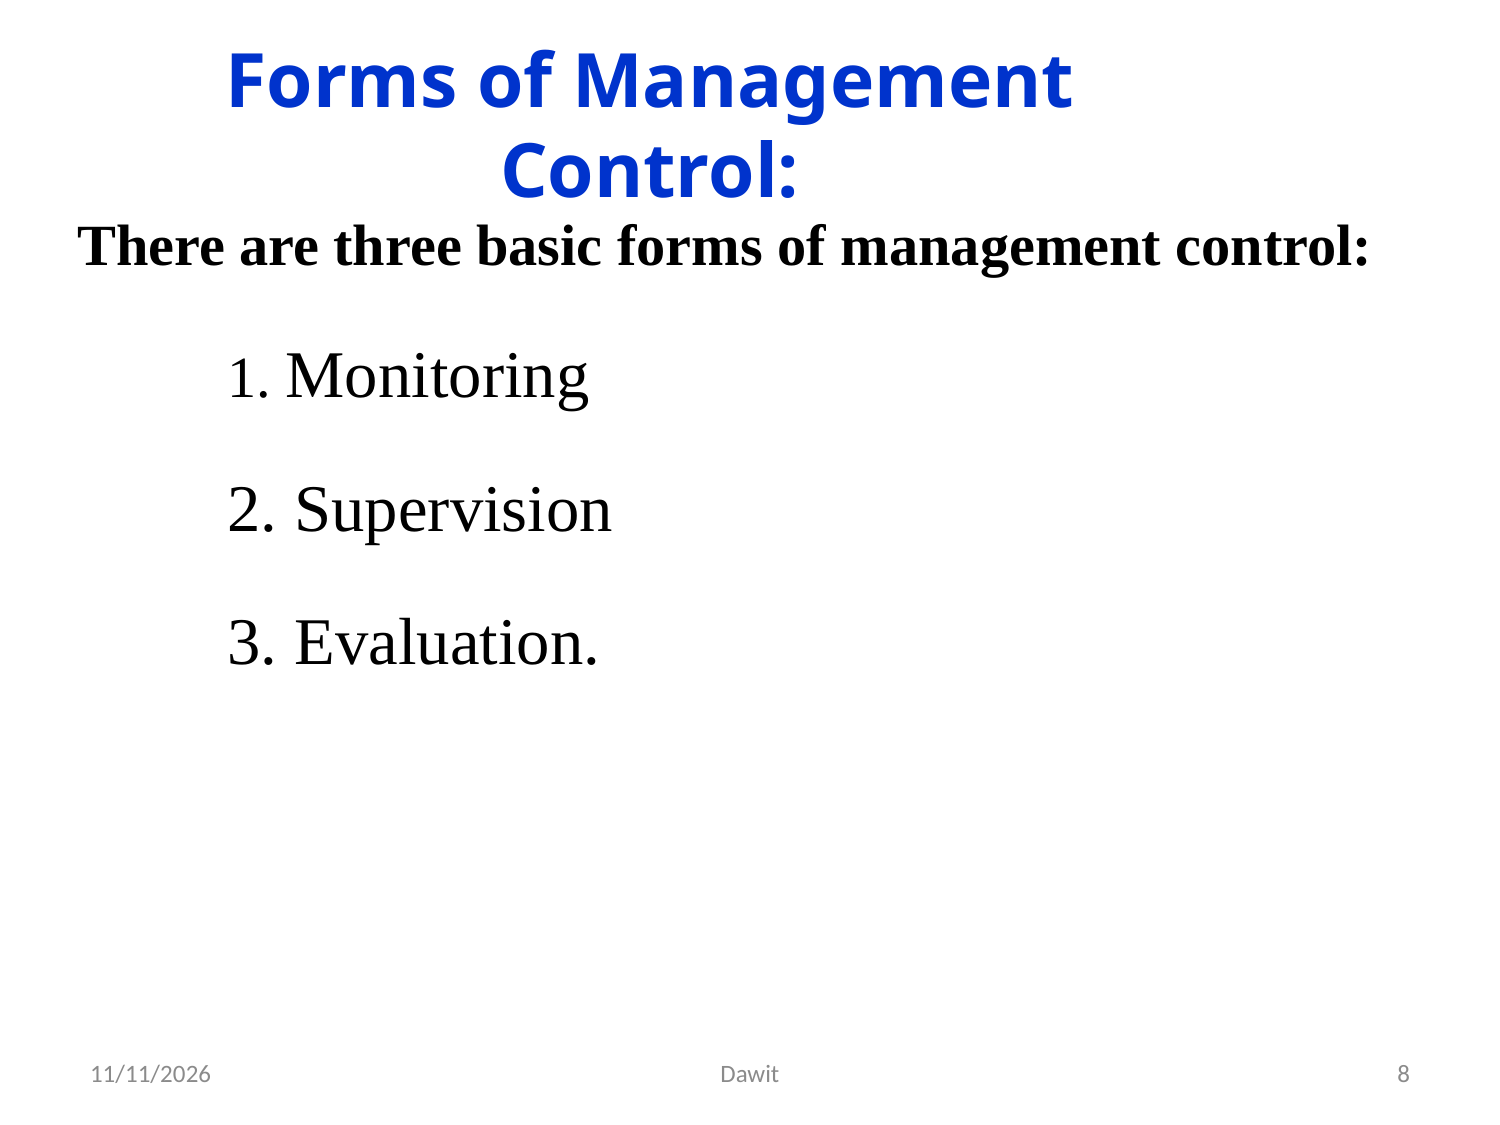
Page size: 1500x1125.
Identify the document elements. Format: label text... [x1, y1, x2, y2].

slide_number 8 [1074, 1042, 1425, 1103]
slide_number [75, 1042, 425, 1103]
footer Dawit [512, 1042, 988, 1103]
title Forms of Management Control: [112, 75, 1188, 171]
list There are three basic forms of management control: 1. Monitoring 2. Supervision 3. Evaluation. [62, 200, 1438, 943]
